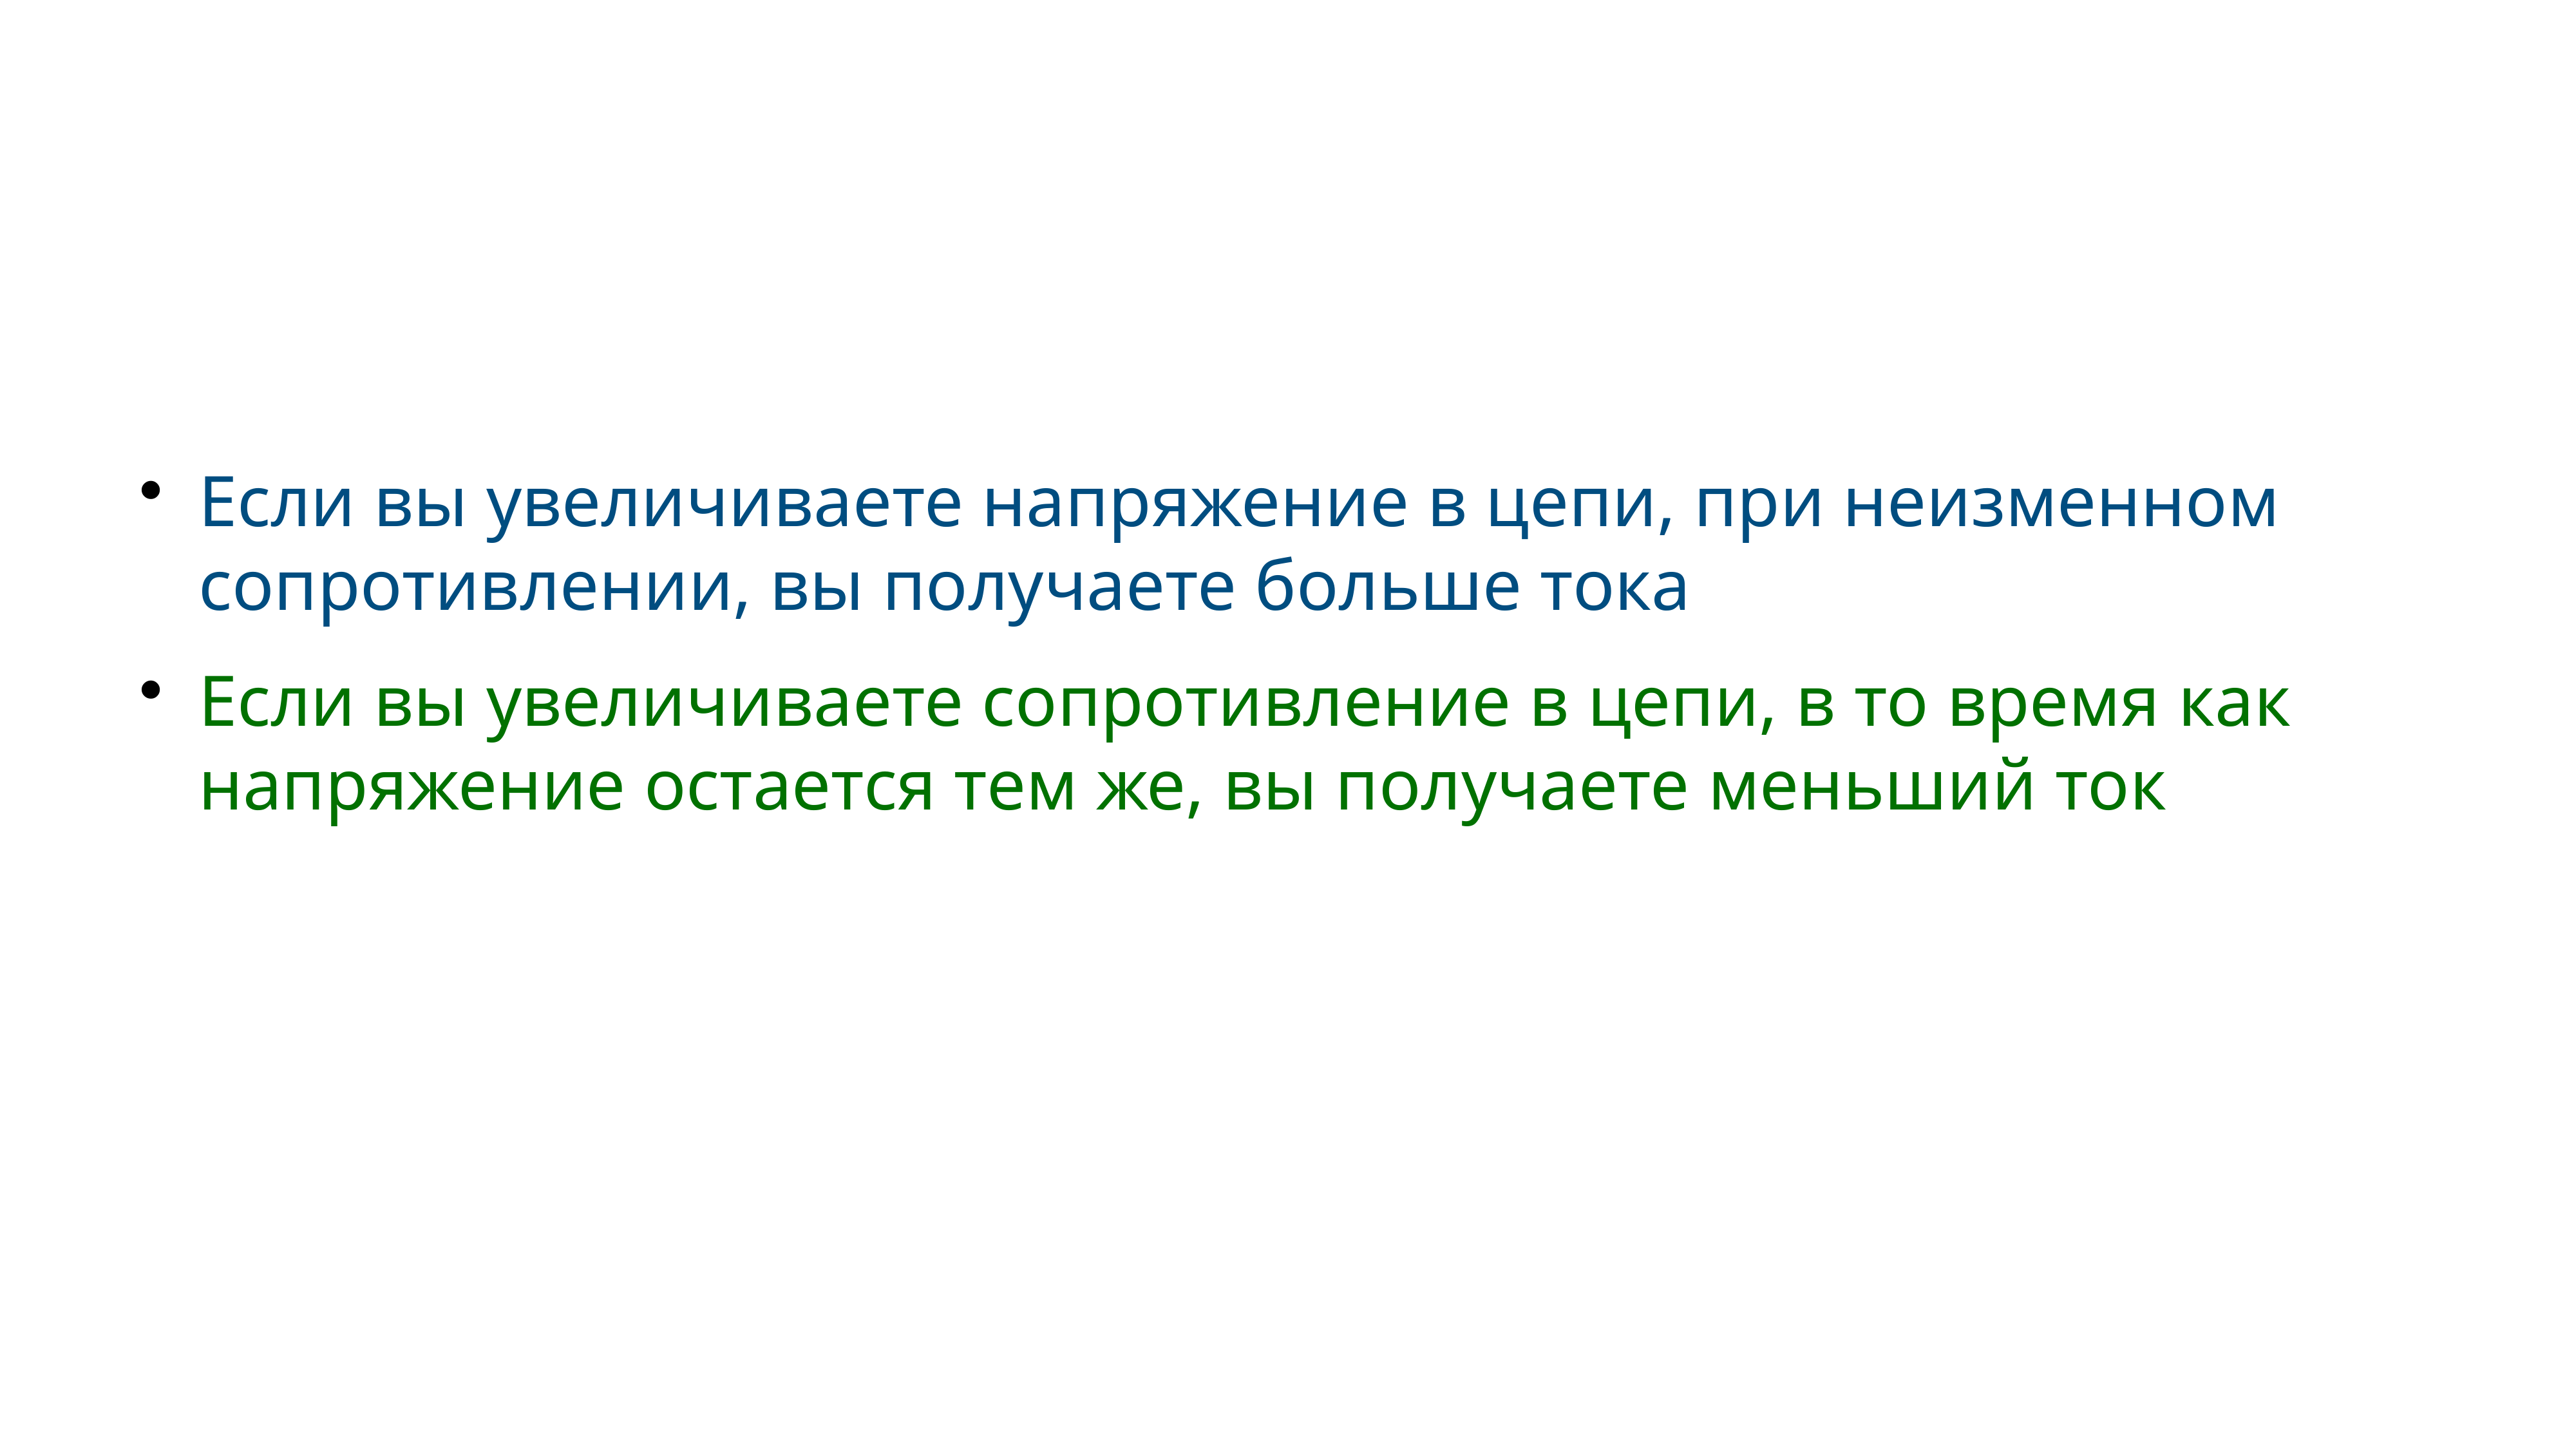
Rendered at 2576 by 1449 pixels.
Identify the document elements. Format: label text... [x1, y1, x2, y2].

list Если вы увеличиваете напряжение в цепи, при неизменном сопротивлении, вы получаете больше тока Если вы увеличиваете сопротивление в цепи, в то время как напряжение остается тем же, вы получаете меньший ток [133, 451, 2443, 1343]
